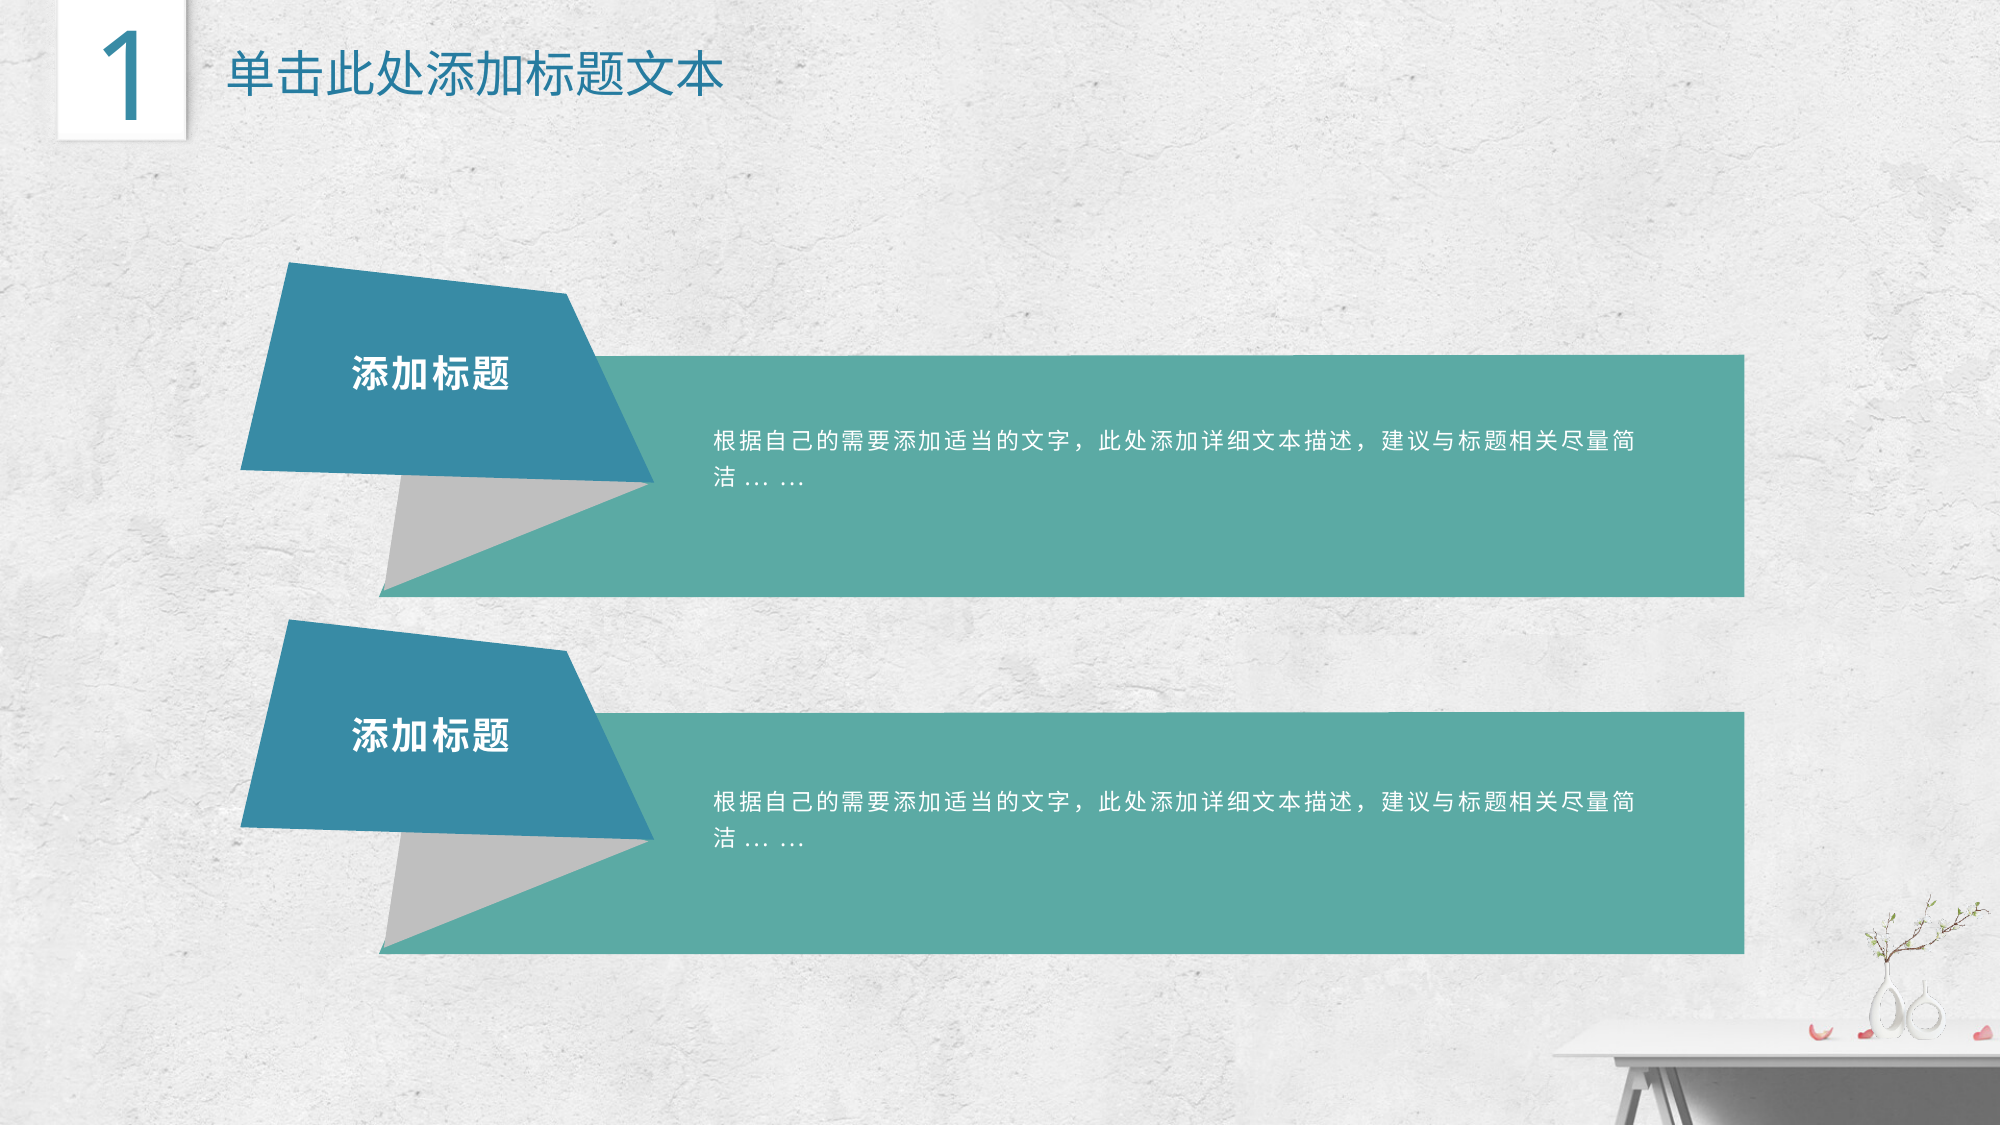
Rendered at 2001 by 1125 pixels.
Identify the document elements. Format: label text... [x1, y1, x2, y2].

text_box 1 [77, 0, 179, 153]
text_box [240, 619, 655, 840]
text_box 根据自己的需要添加适当的文字，此处添加详细文本描述，建议与标题相关尽量简洁... ... [698, 771, 1692, 858]
text_box [383, 833, 649, 948]
text_box [378, 711, 1745, 955]
text_box 添加标题 [290, 704, 572, 765]
text_box 根据自己的需要添加适当的文字，此处添加详细文本描述，建议与标题相关尽量简洁... ... [698, 411, 1692, 498]
text_box 添加标题 [290, 342, 572, 403]
text_box [383, 475, 649, 591]
text_box [378, 354, 1745, 598]
text_box [240, 262, 655, 483]
text_box 单击此处添加标题文本 [210, 35, 924, 110]
picture [0, 0, 2000, 1125]
